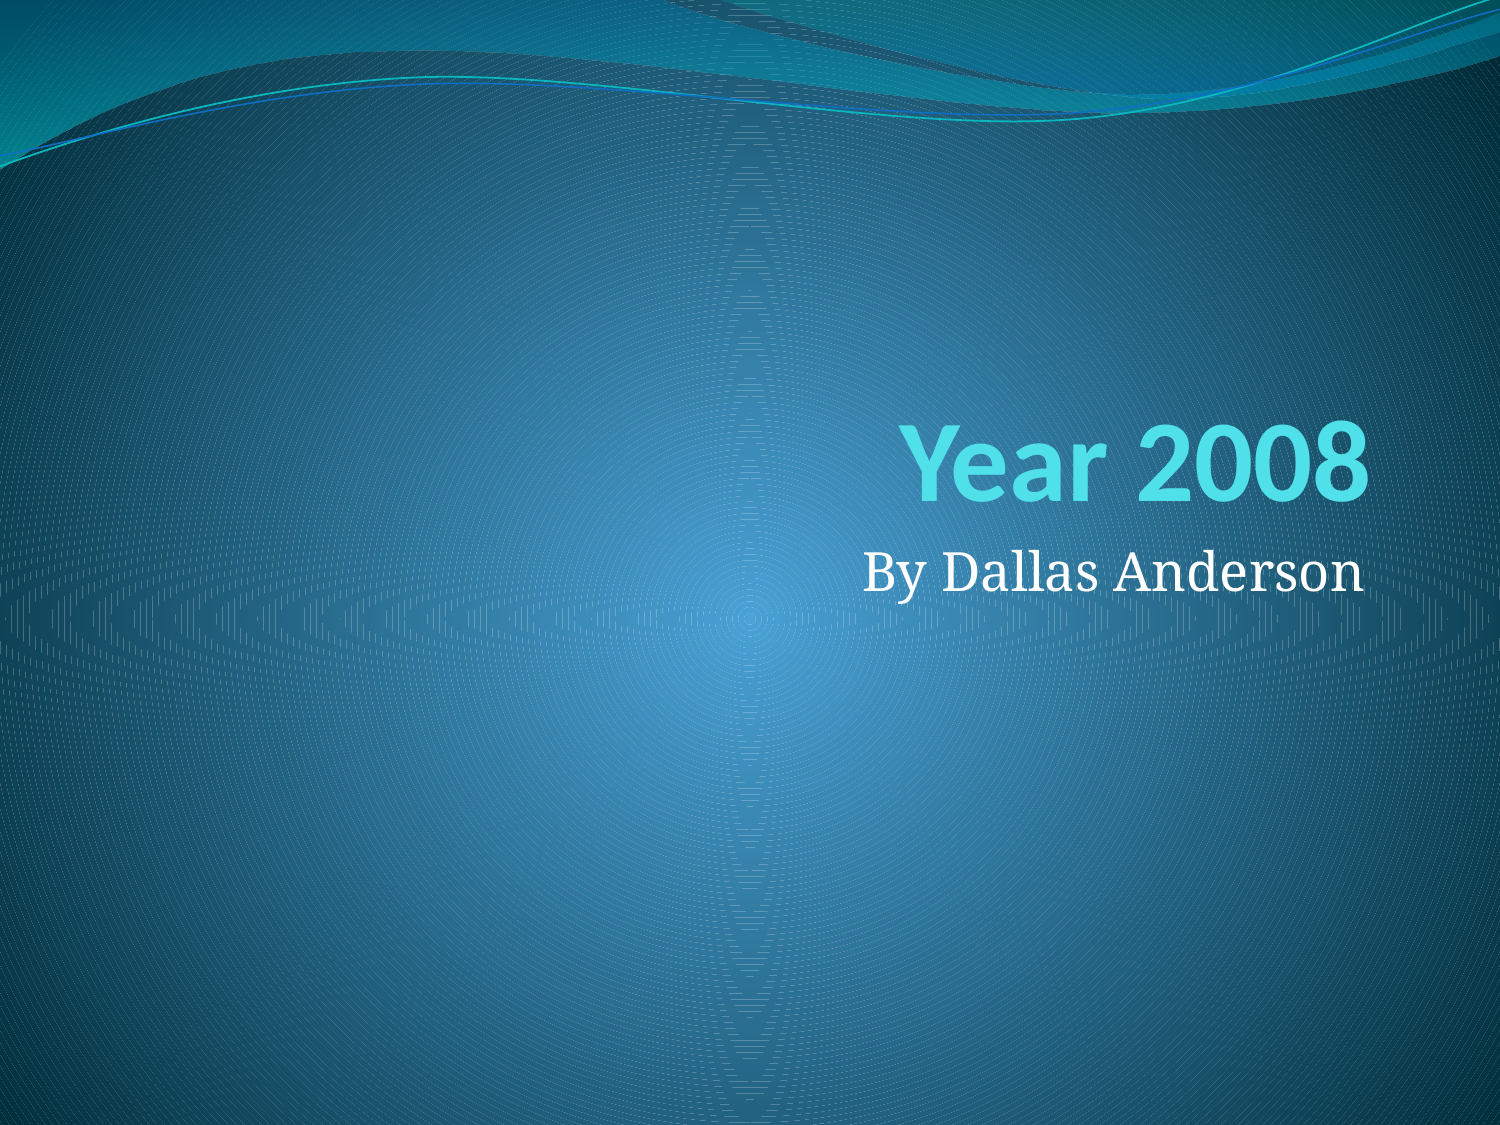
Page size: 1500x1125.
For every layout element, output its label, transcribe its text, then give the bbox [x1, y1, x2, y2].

title Year 2008 [87, 224, 1376, 525]
subtitle By Dallas Anderson [87, 529, 1376, 818]
